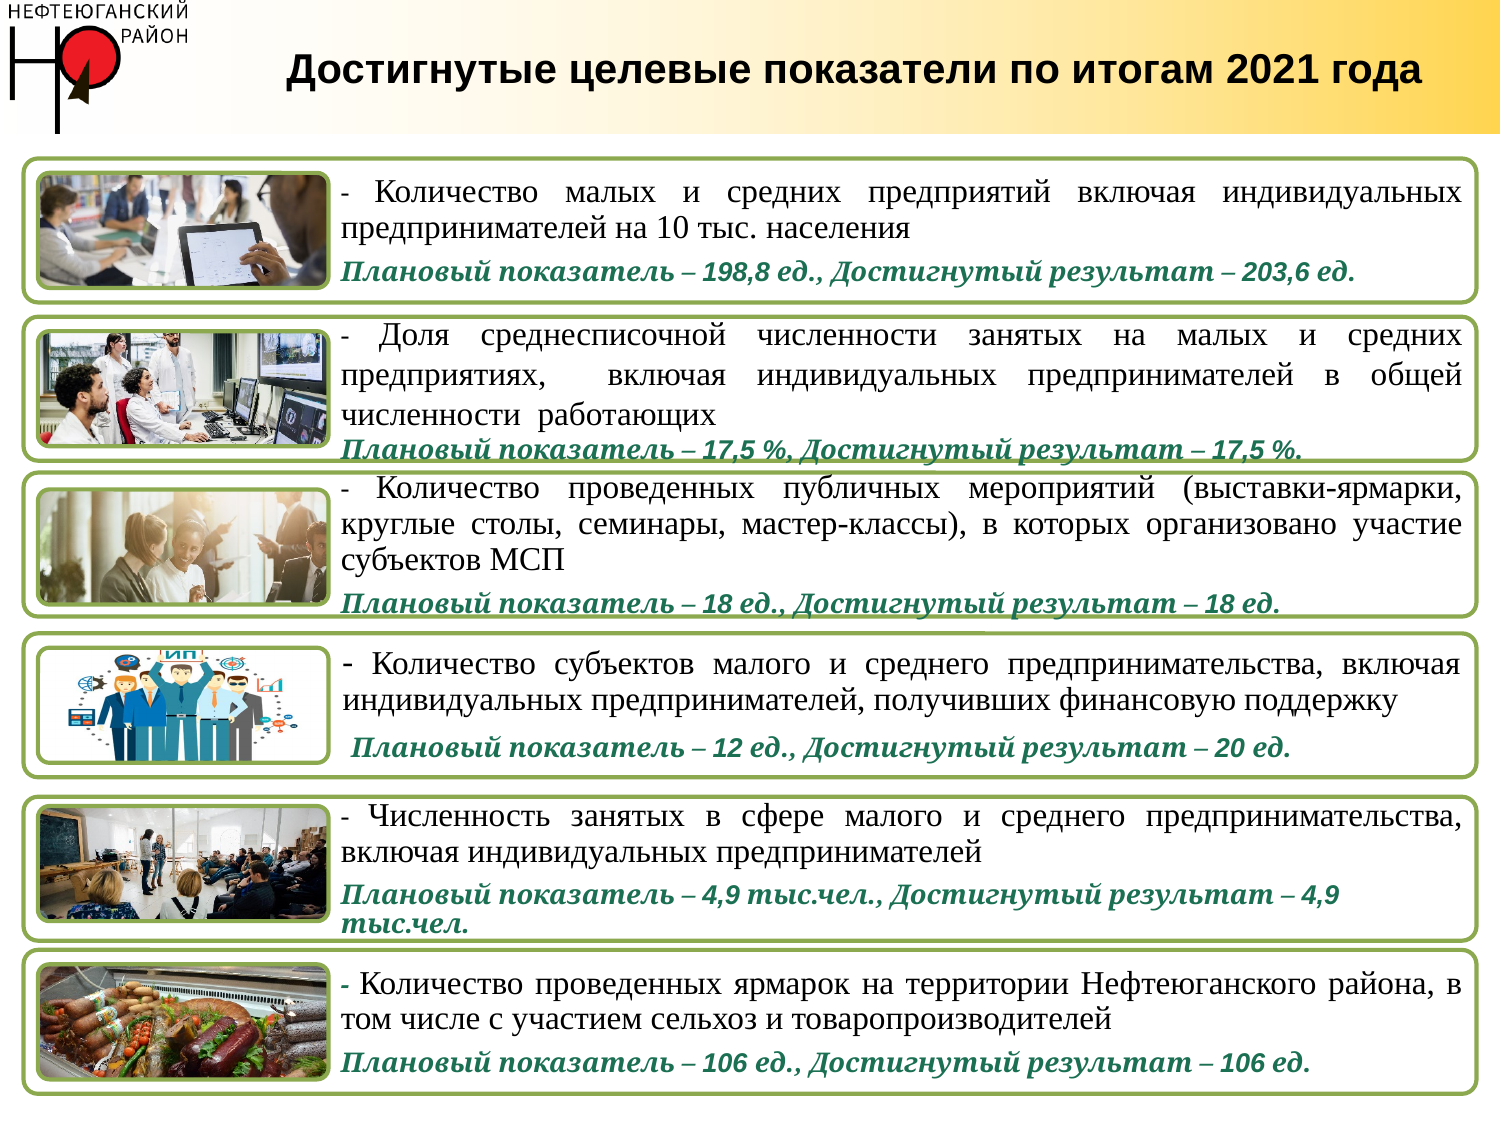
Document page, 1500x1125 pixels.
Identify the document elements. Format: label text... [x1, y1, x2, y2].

picture [9, 0, 187, 134]
text_box Достигнутые целевые показатели по итогам 2021 года [188, 0, 1500, 135]
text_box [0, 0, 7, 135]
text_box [23, 158, 1477, 1095]
